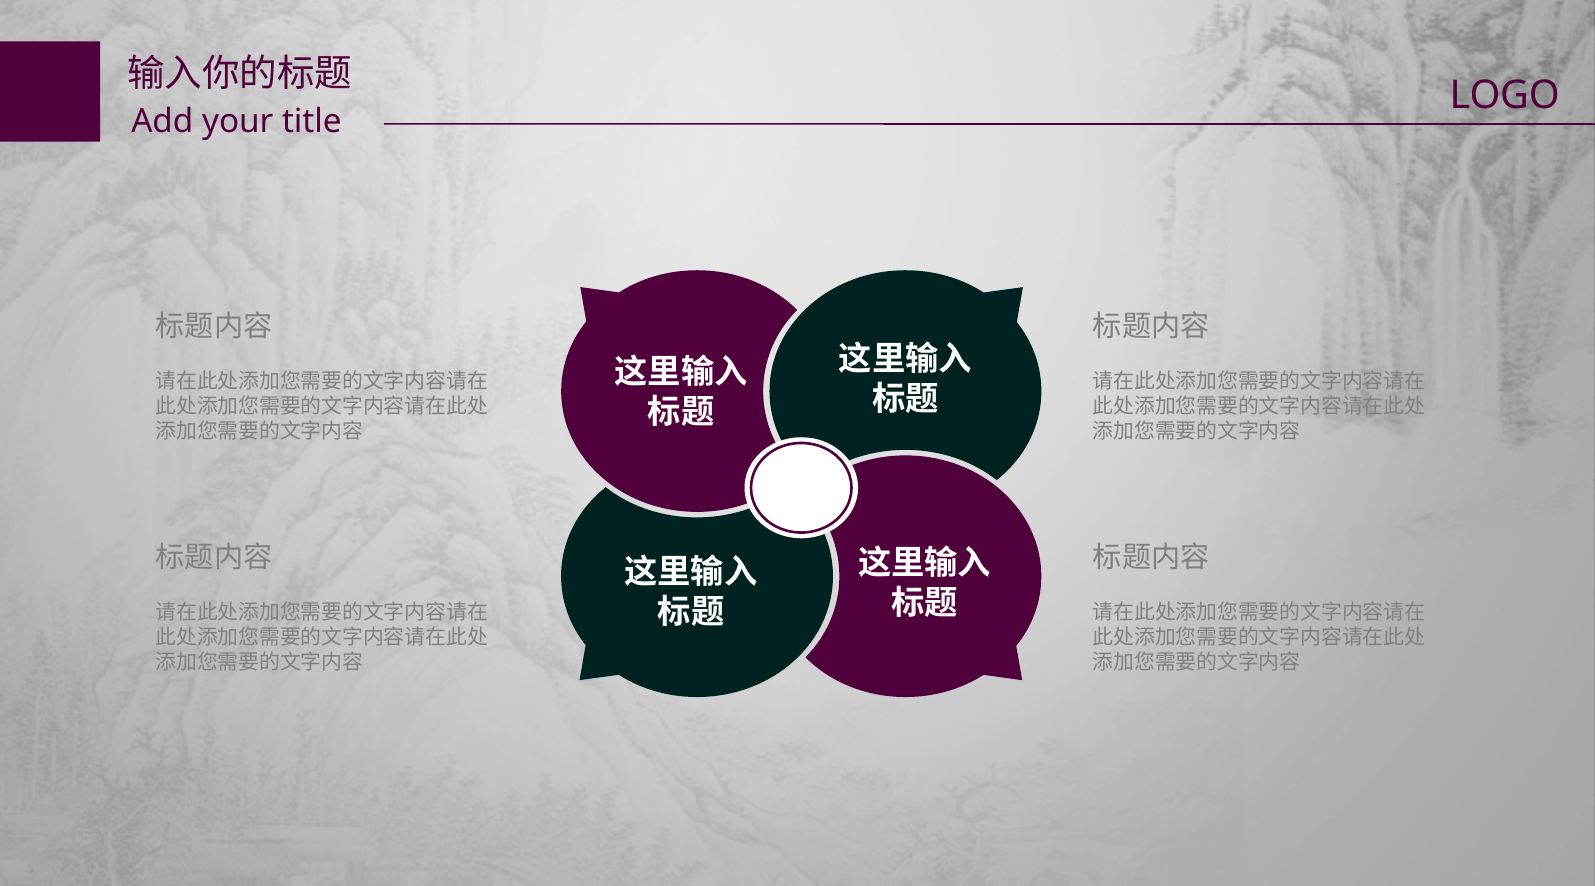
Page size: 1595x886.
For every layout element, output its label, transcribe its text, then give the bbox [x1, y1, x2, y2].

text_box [560, 269, 1042, 698]
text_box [0, 0, 1595, 886]
text_box 标题内容 请在此处添加您需要的文字内容请在此处添加您需要的文字内容请在此处添加您需要的文字内容 [1092, 538, 1440, 674]
text_box 标题内容 请在此处添加您需要的文字内容请在此处添加您需要的文字内容请在此处添加您需要的文字内容 [155, 307, 503, 443]
text_box 标题内容 请在此处添加您需要的文字内容请在此处添加您需要的文字内容请在此处添加您需要的文字内容 [155, 538, 503, 674]
text_box 标题内容 请在此处添加您需要的文字内容请在此处添加您需要的文字内容请在此处添加您需要的文字内容 [1092, 307, 1440, 443]
